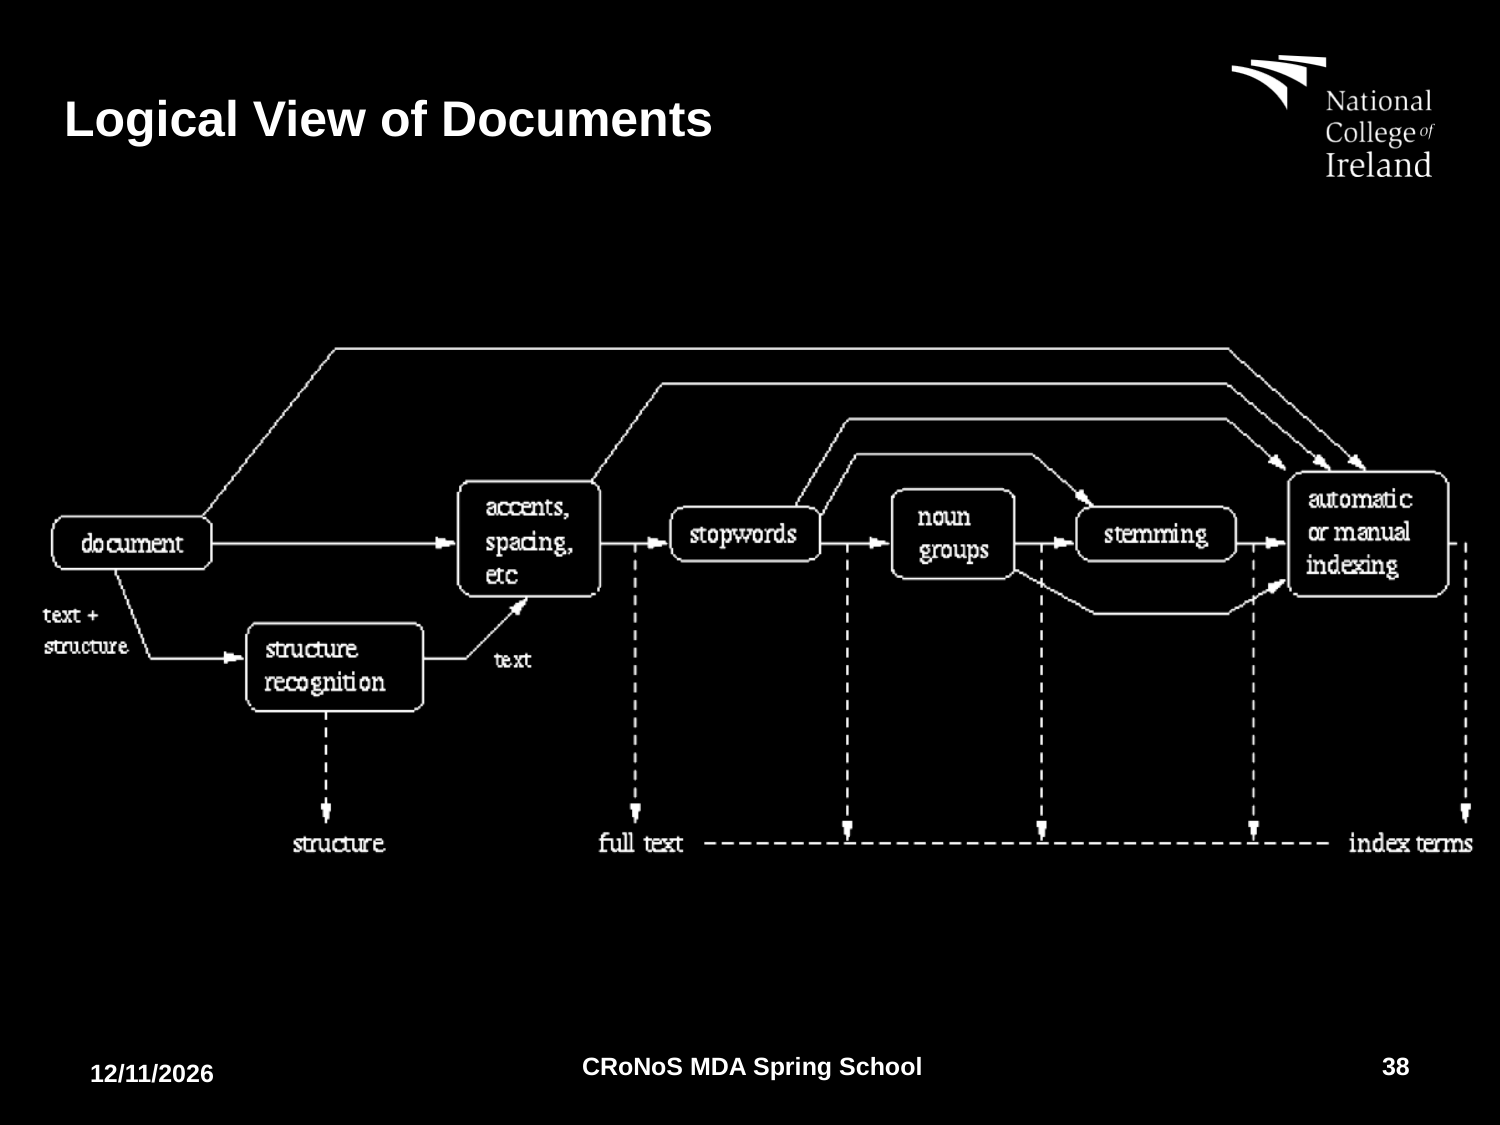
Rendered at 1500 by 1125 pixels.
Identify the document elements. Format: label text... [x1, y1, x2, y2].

picture [1231, 54, 1436, 158]
title Logical View of Documents [63, 54, 1199, 148]
slide_number 38 [1074, 1066, 1425, 1103]
footer CRoNoS MDA Spring School [458, 1066, 1047, 1103]
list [0, 158, 1500, 1059]
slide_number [75, 1066, 425, 1103]
